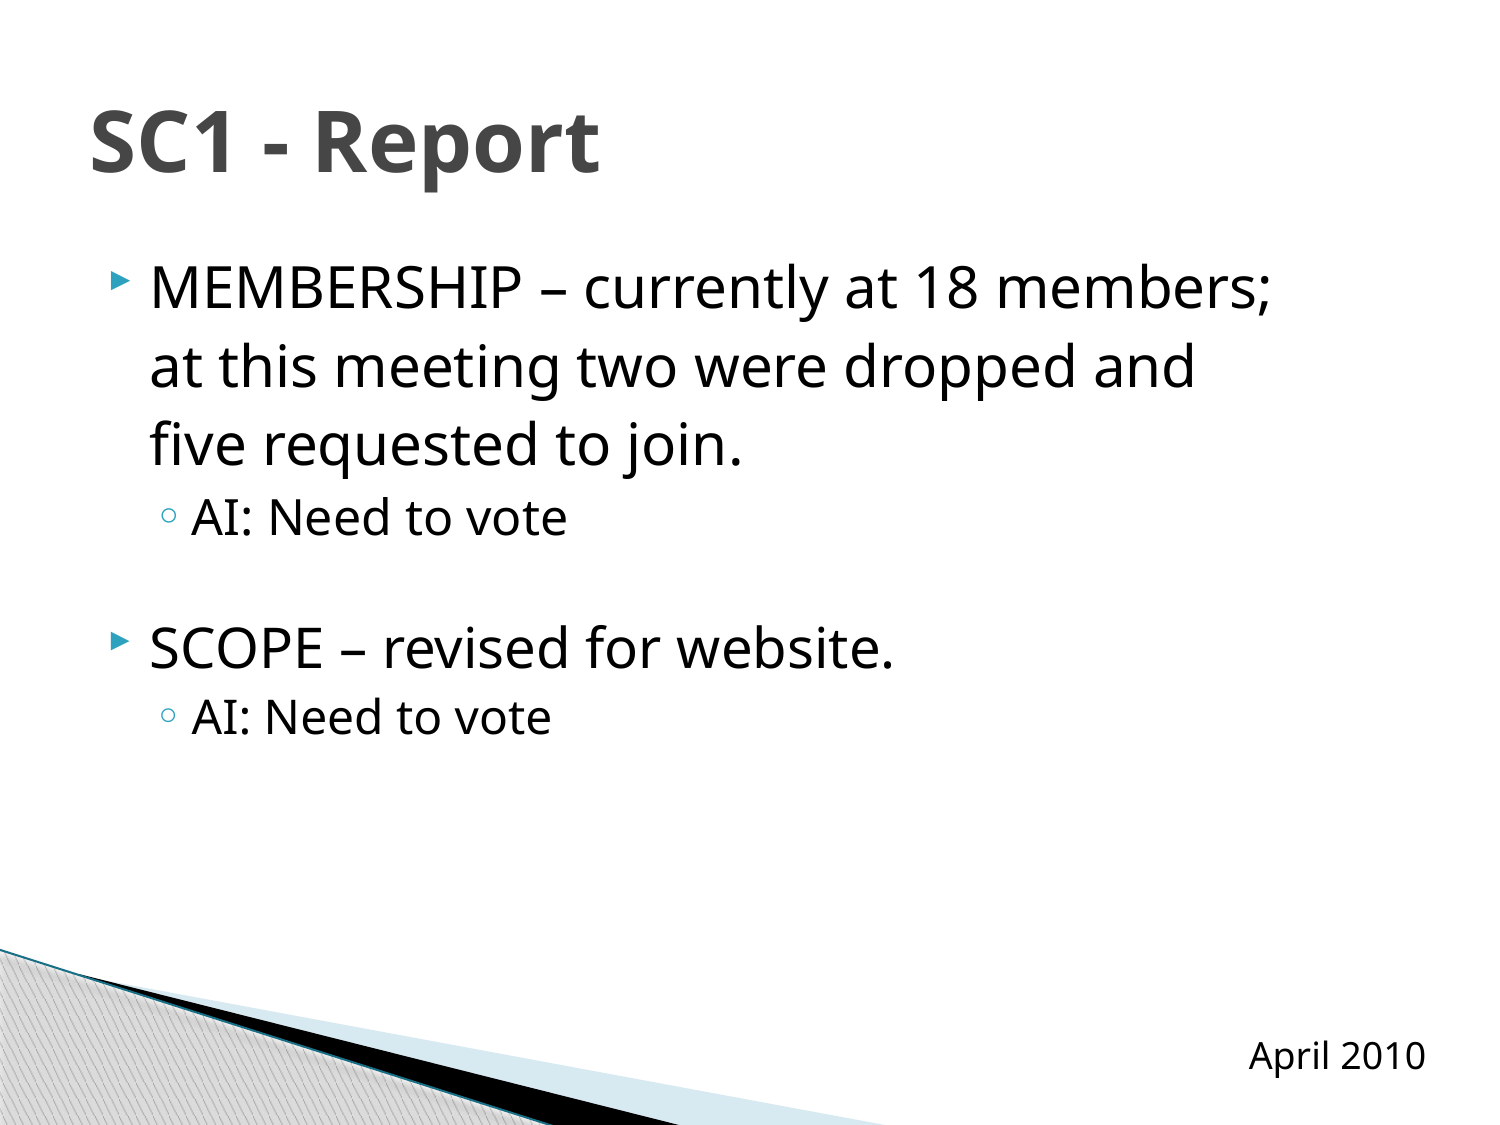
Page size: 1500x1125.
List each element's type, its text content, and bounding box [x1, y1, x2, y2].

list MEMBERSHIP – currently at 18 members; at this meeting two were dropped and five requested to join. AI: Need to vote SCOPE – revised for website. AI: Need to vote [75, 243, 1425, 986]
title SC1 - Report [75, 45, 1425, 233]
text_box April 2010 [1233, 1024, 1442, 1085]
